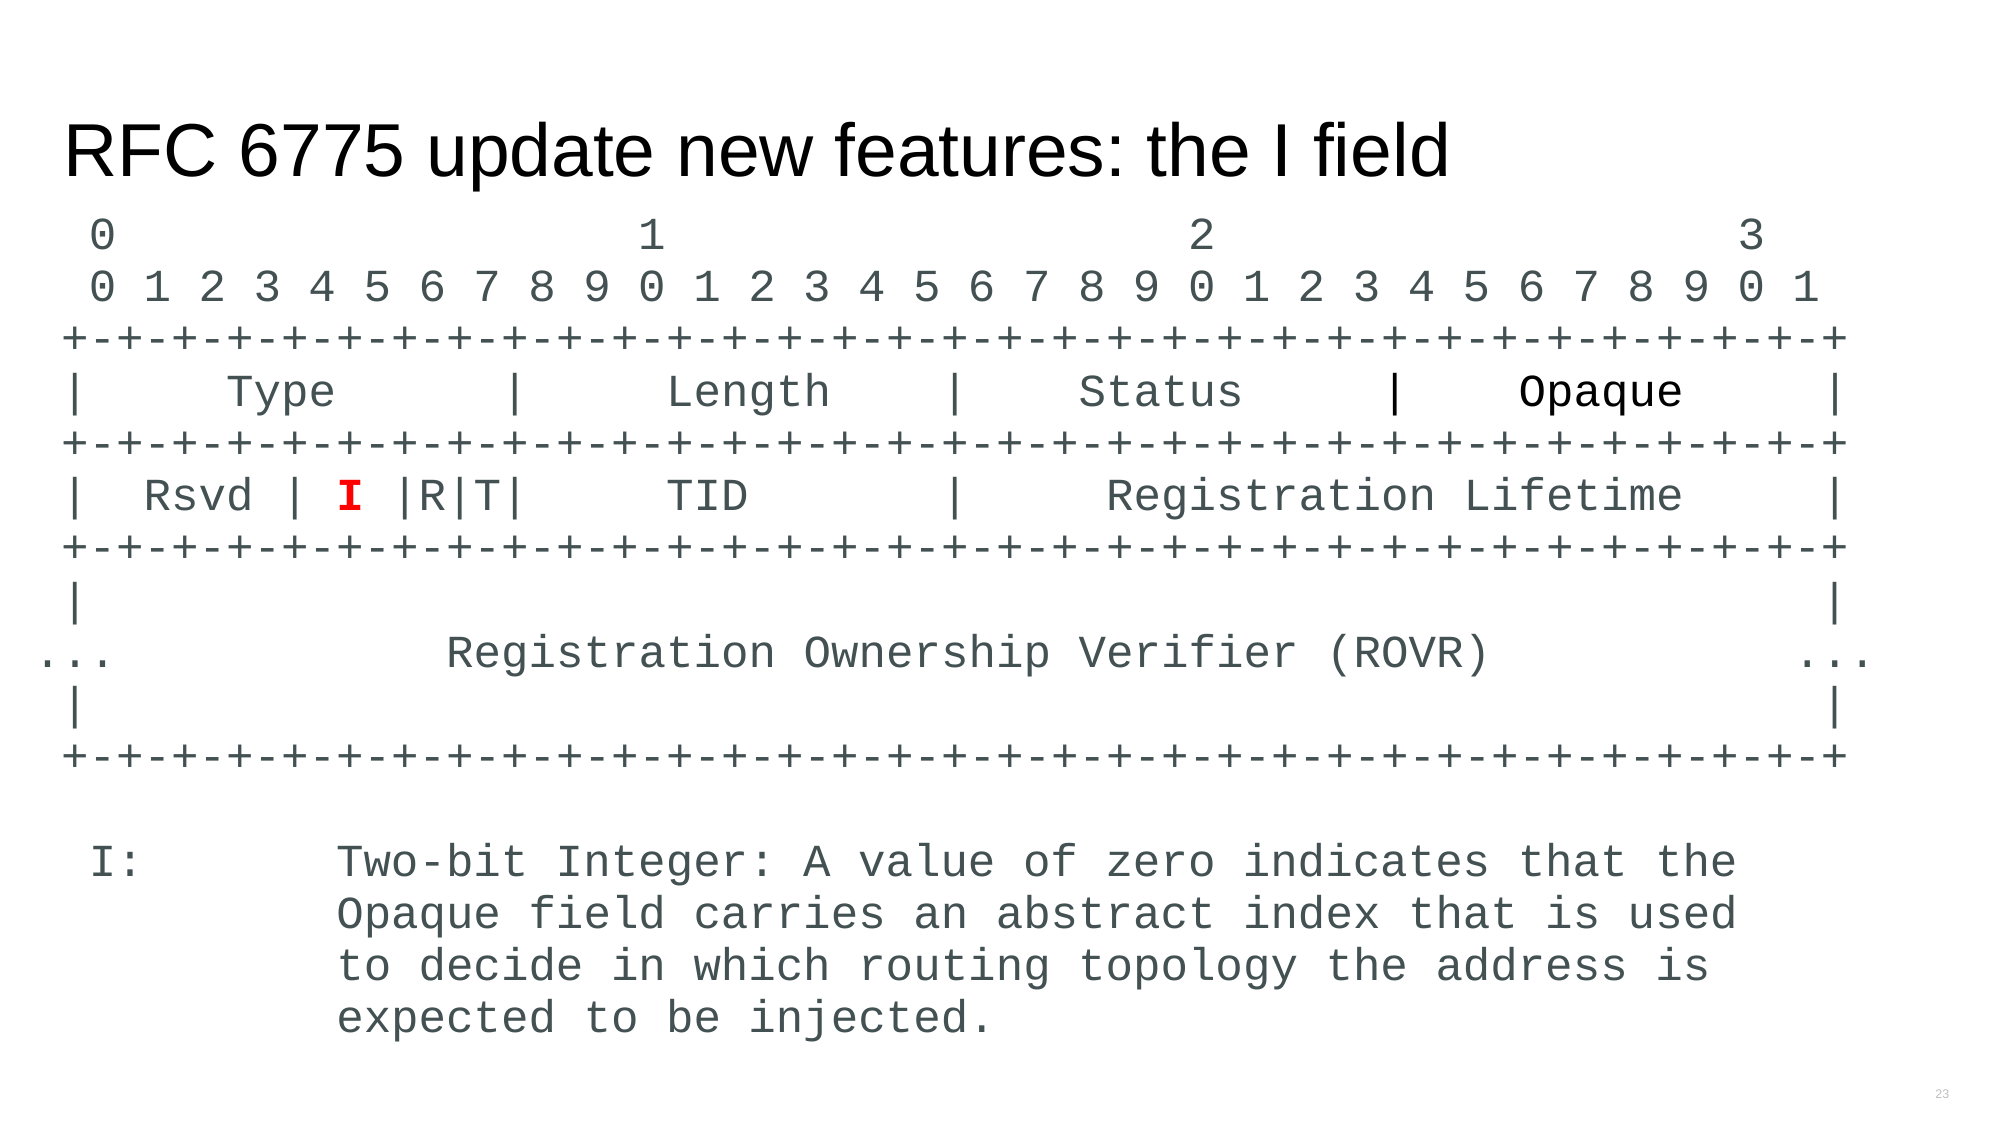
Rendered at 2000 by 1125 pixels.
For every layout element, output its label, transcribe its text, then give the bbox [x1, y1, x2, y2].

title RFC 6775 update new features: the I field [50, 70, 1927, 200]
list 0 1 2 3 0 1 2 3 4 5 6 7 8 9 0 1 2 3 4 5 6 7 8 9 0 1 2 3 4 5 6 7 8 9 0 1 +-+-+-+-+-+-+-+-+-+-+-+-+-+-+-+-+-+-+-+-+-+-+-+-+-+-+-+-+-+-+-+-+ | Type | Length | Status | Opaque | +-+-+-+-+-+-+-+-+-+-+-+-+-+-+-+-+-+-+-+-+-+-+-+-+-+-+-+-+-+-+-+-+ | Rsvd | I |R|T| TID | Registration Lifetime | +-+-+-+-+-+-+-+-+-+-+-+-+-+-+-+-+-+-+-+-+-+-+-+-+-+-+-+-+-+-+-+-+ | | ... Registration Ownership Verifier (ROVR) ... | | +-+-+-+-+-+-+-+-+-+-+-+-+-+-+-+-+-+-+-+-+-+-+-+-+-+-+-+-+-+-+-+-+ I: Two-bit Integer: A value of zero indicates that the Opaque field carries an abstract index that is used to decide in which routing topology the address is expected to be injected. [0, 200, 2000, 1056]
